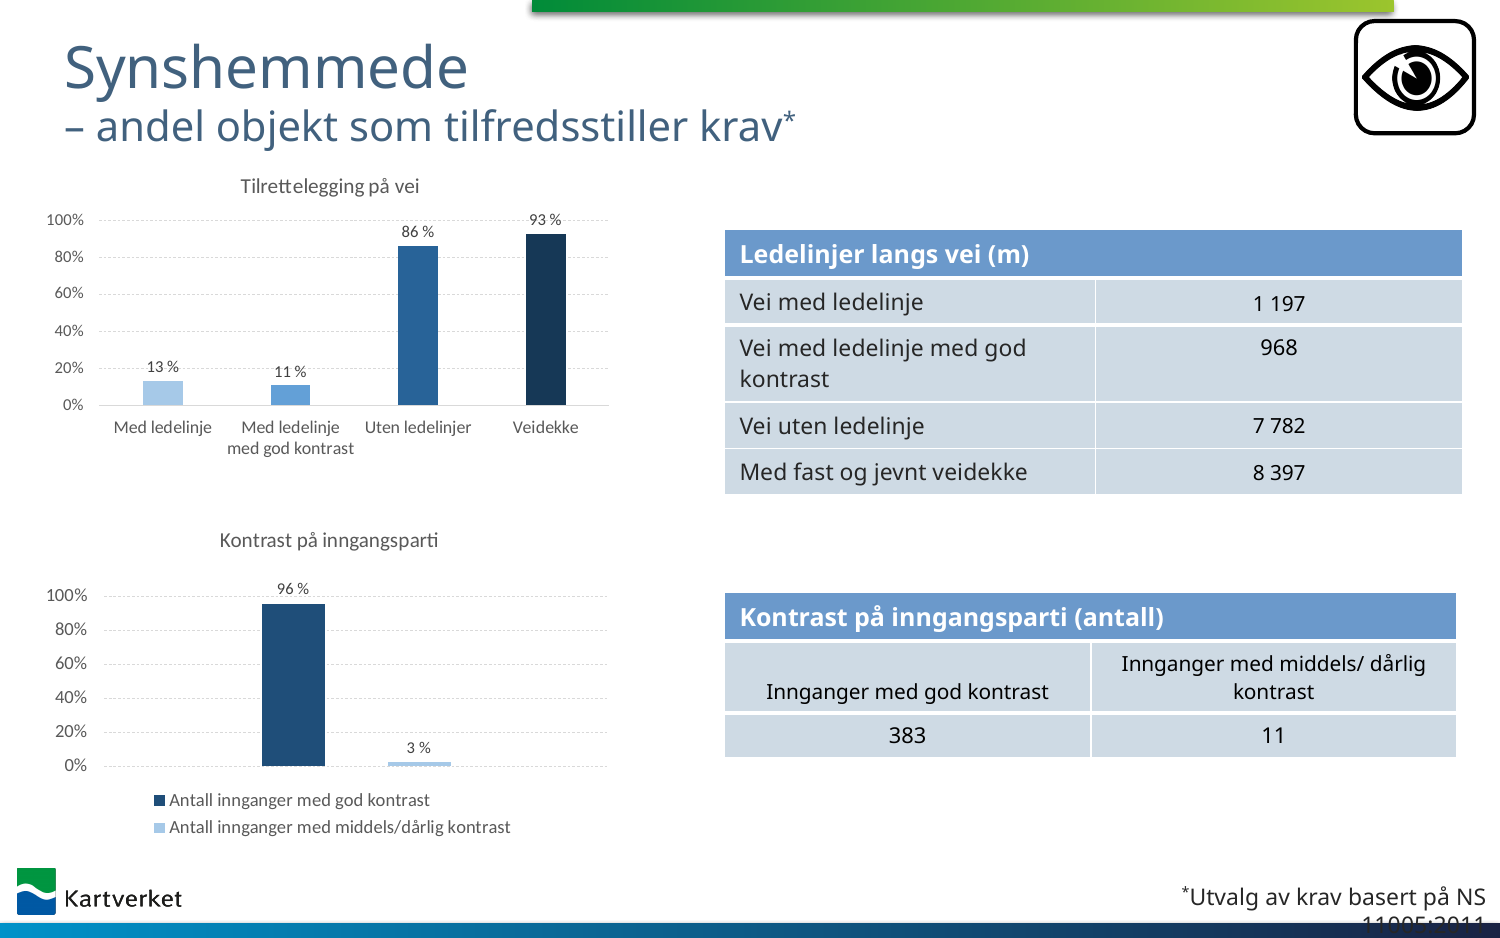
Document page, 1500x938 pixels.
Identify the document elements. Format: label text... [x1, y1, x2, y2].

text_box *Utvalg av krav basert på NS 11005:2011 [1068, 873, 1500, 938]
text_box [1355, 20, 1475, 134]
table_cell Vei uten ledelinje [725, 403, 1095, 448]
table_cell 11 [1092, 715, 1456, 757]
table_cell 968 [1096, 327, 1462, 401]
table_cell 7 782 [1096, 403, 1462, 448]
picture [41, 166, 619, 492]
table_cell Innganger med god kontrast [725, 643, 1090, 711]
table_cell Vei med ledelinje med god kontrast [725, 327, 1095, 401]
table_cell 1 197 [1096, 280, 1462, 323]
text_box Synshemmede – andel objekt som tilfredsstiller krav* [49, 24, 1431, 158]
table_header Kontrast på inngangsparti (antall) [725, 593, 1456, 639]
table_header Ledelinjer langs vei (m) [725, 230, 1462, 276]
picture [41, 520, 618, 846]
table_cell 383 [725, 715, 1090, 757]
table_cell Vei med ledelinje [725, 280, 1095, 323]
table_cell Med fast og jevnt veidekke [725, 449, 1095, 494]
table_cell 8 397 [1096, 449, 1462, 494]
table_cell Innganger med middels/ dårlig kontrast [1092, 643, 1456, 711]
